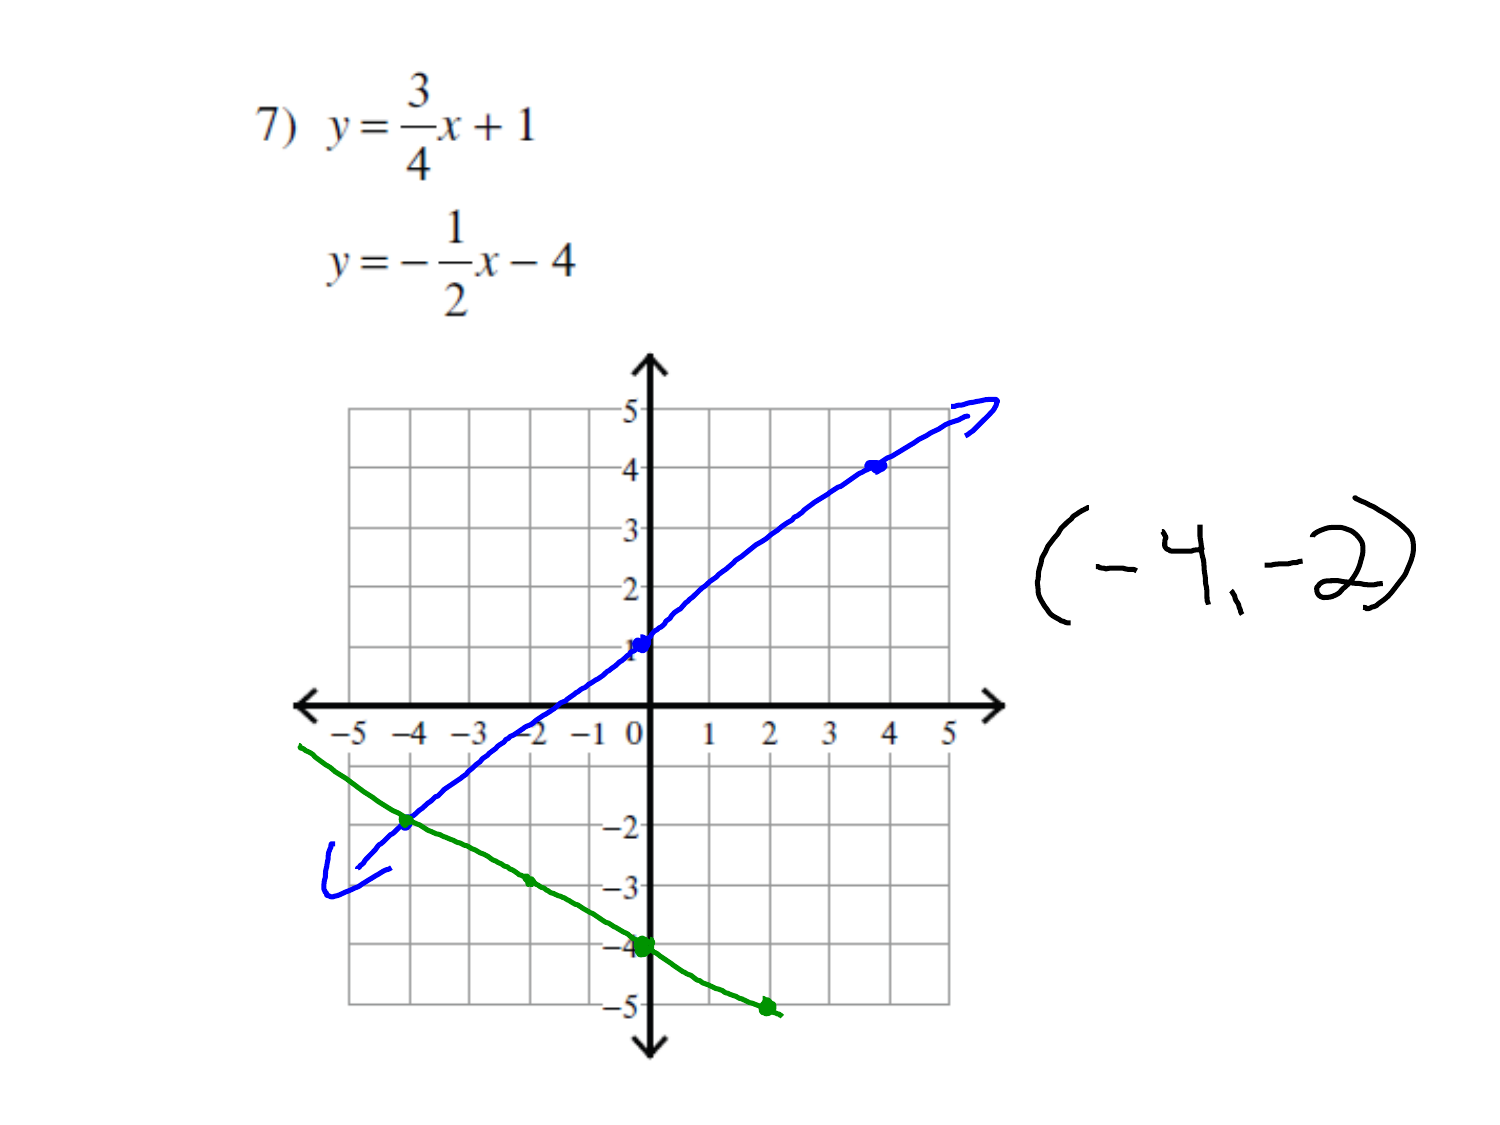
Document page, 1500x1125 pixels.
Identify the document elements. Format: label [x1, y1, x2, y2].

picture [237, 49, 1014, 1071]
text_box [1037, 497, 1414, 624]
